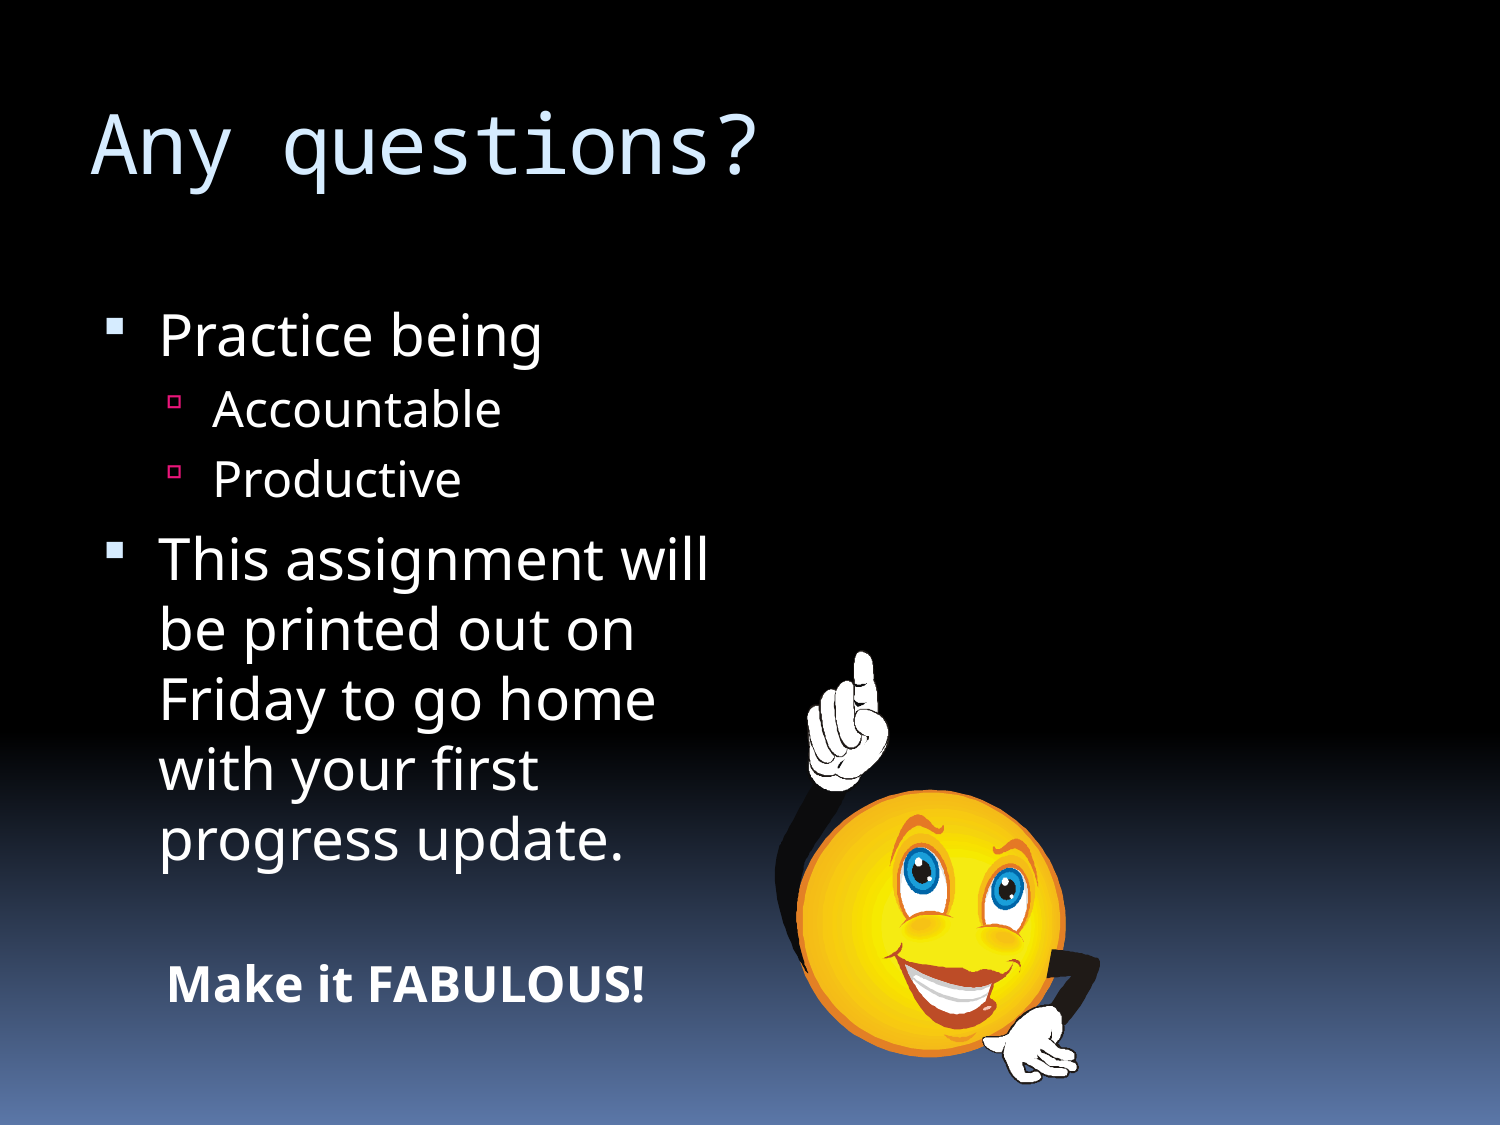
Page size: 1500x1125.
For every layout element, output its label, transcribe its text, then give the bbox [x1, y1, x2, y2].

list Practice being Accountable Productive This assignment will be printed out on Friday to go home with your first progress update. Make it FABULOUS! [76, 290, 739, 1033]
picture [774, 649, 1101, 1085]
title Any questions? [75, 83, 1425, 234]
